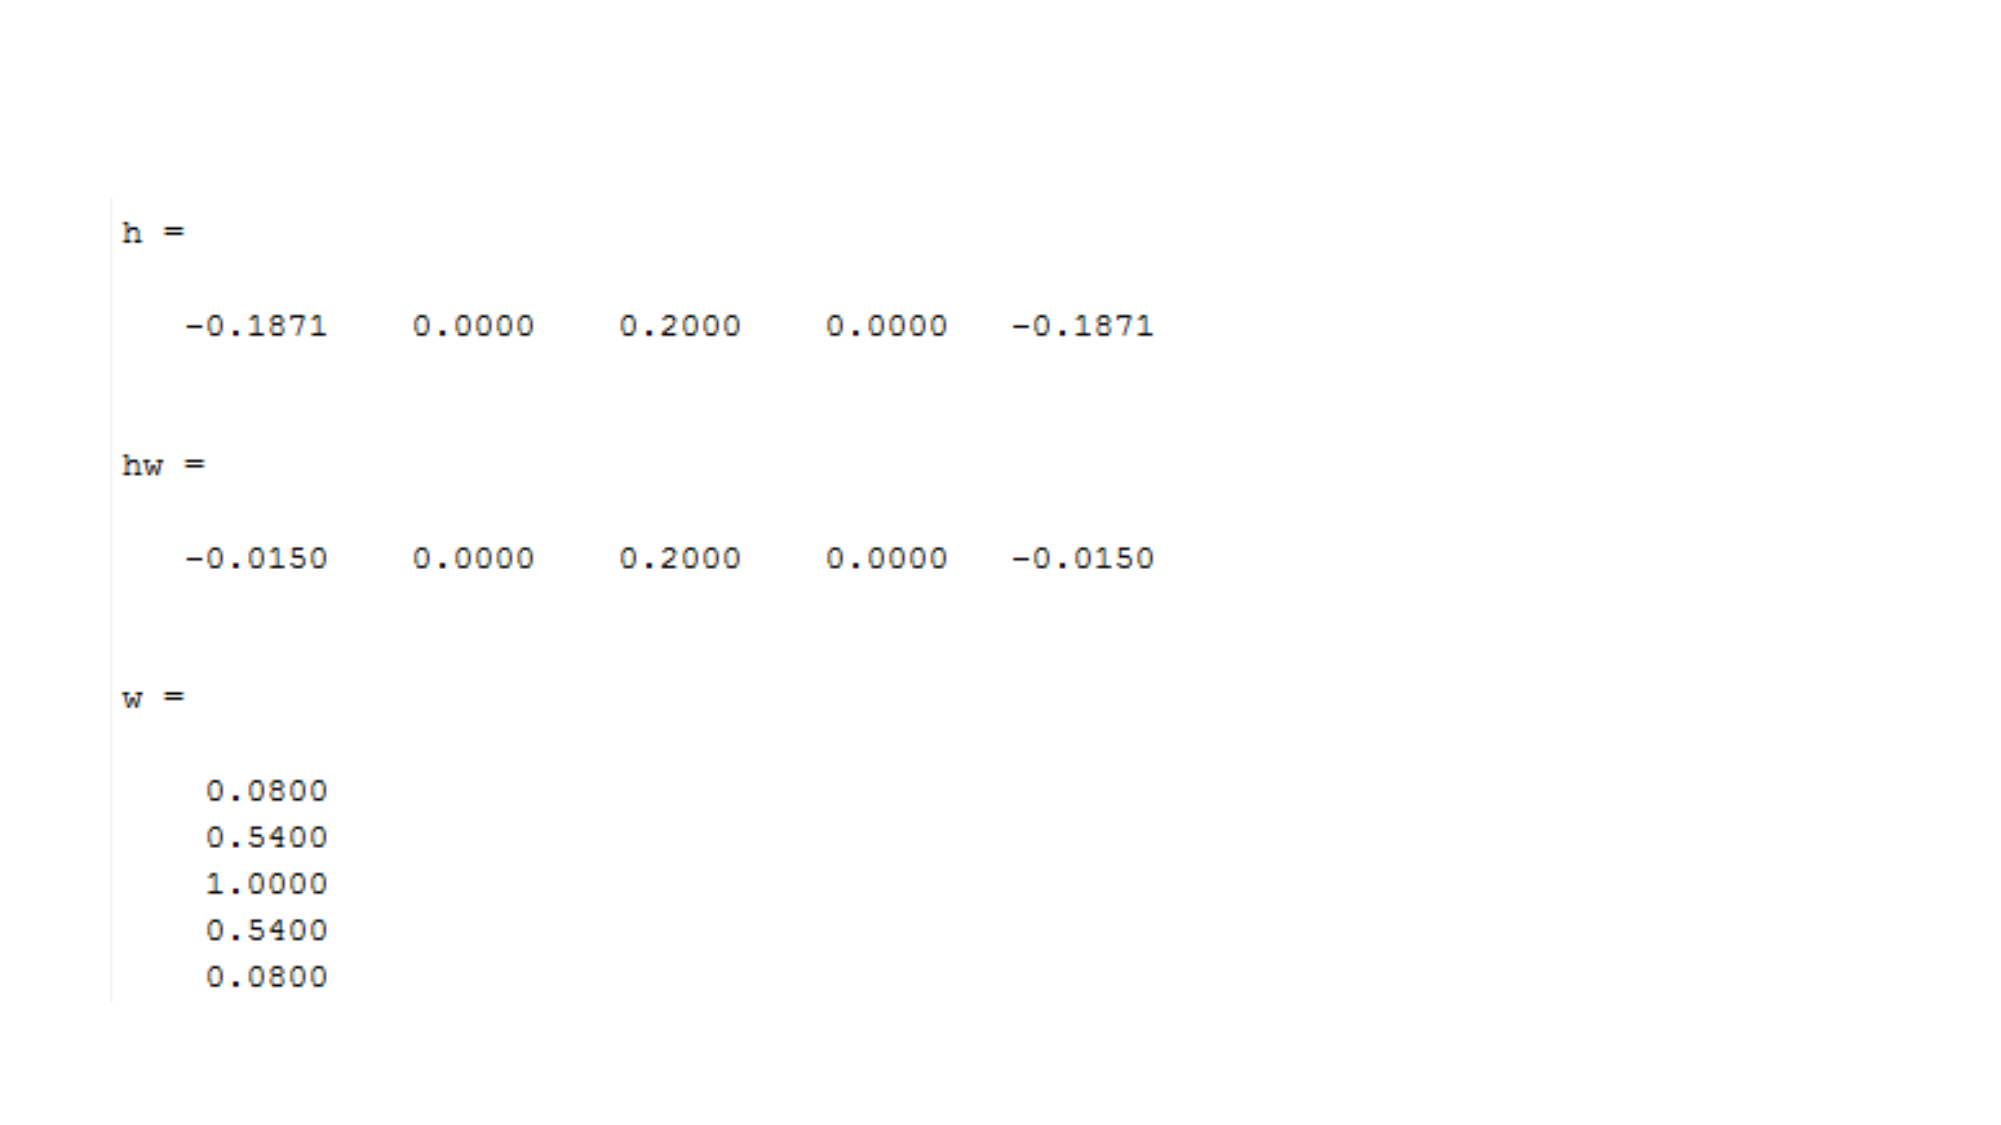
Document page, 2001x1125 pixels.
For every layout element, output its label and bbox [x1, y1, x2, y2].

picture [110, 197, 1182, 1003]
